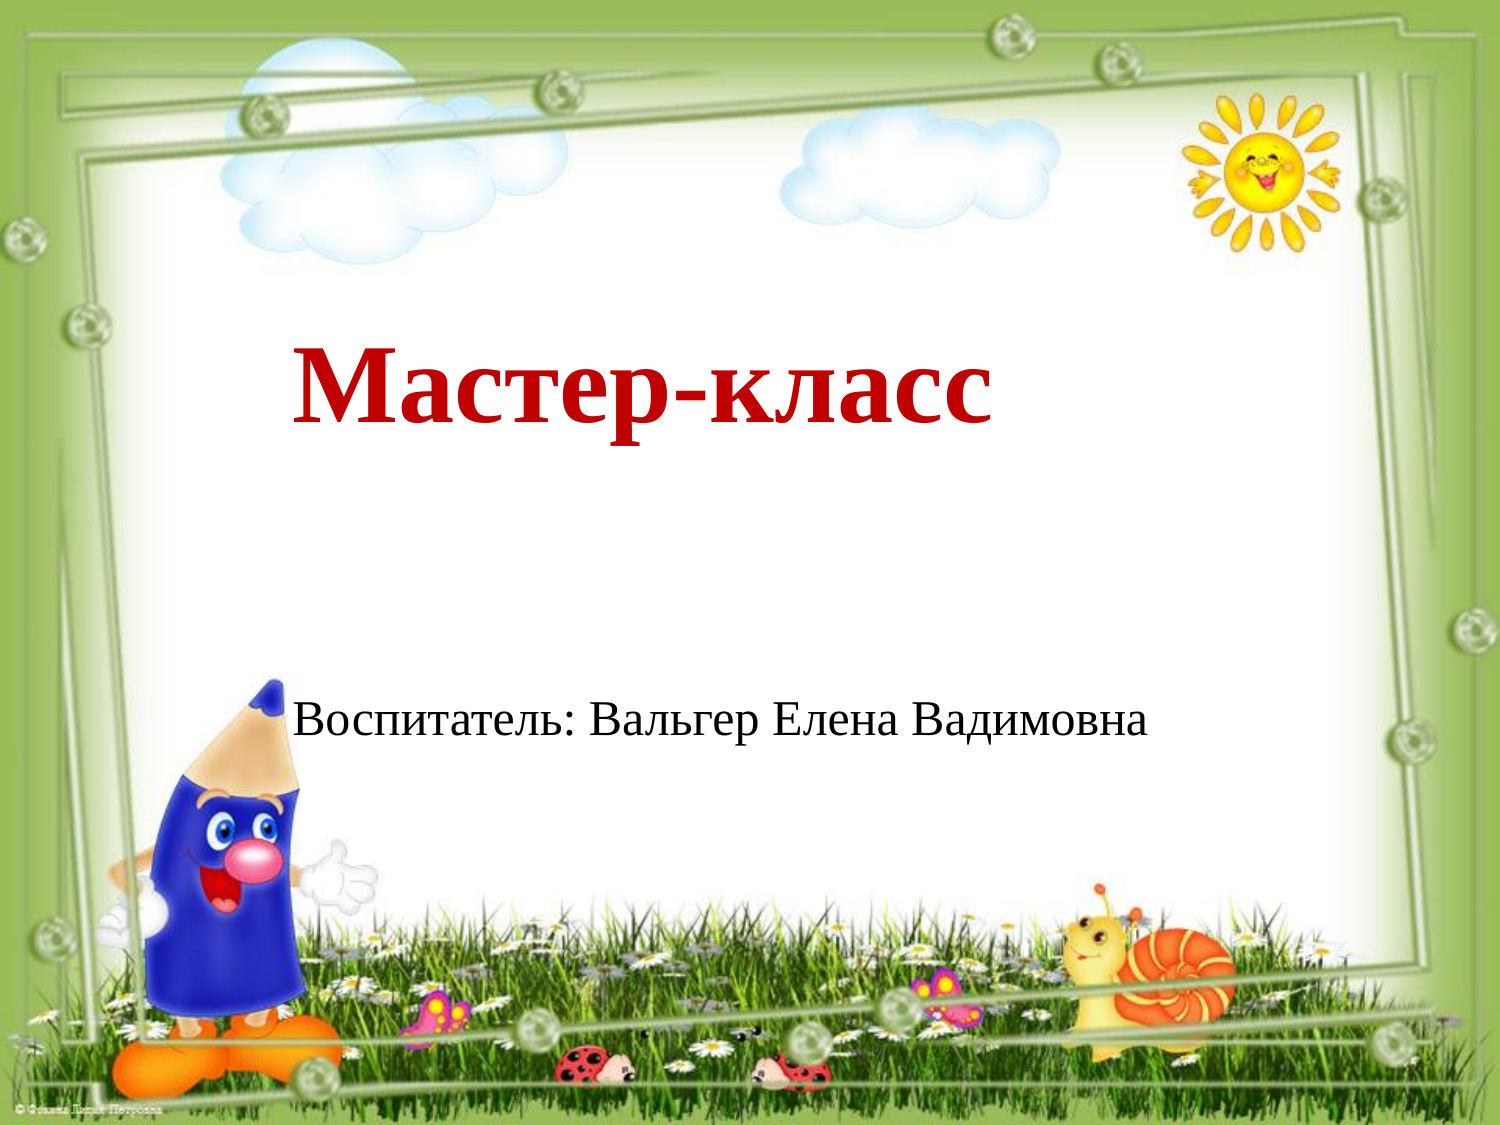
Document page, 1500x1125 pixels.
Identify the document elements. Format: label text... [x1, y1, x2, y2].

picture [0, 0, 1500, 1125]
text_box Мастер-класс Воспитатель: Вальгер Елена Вадимовна [277, 302, 1258, 753]
